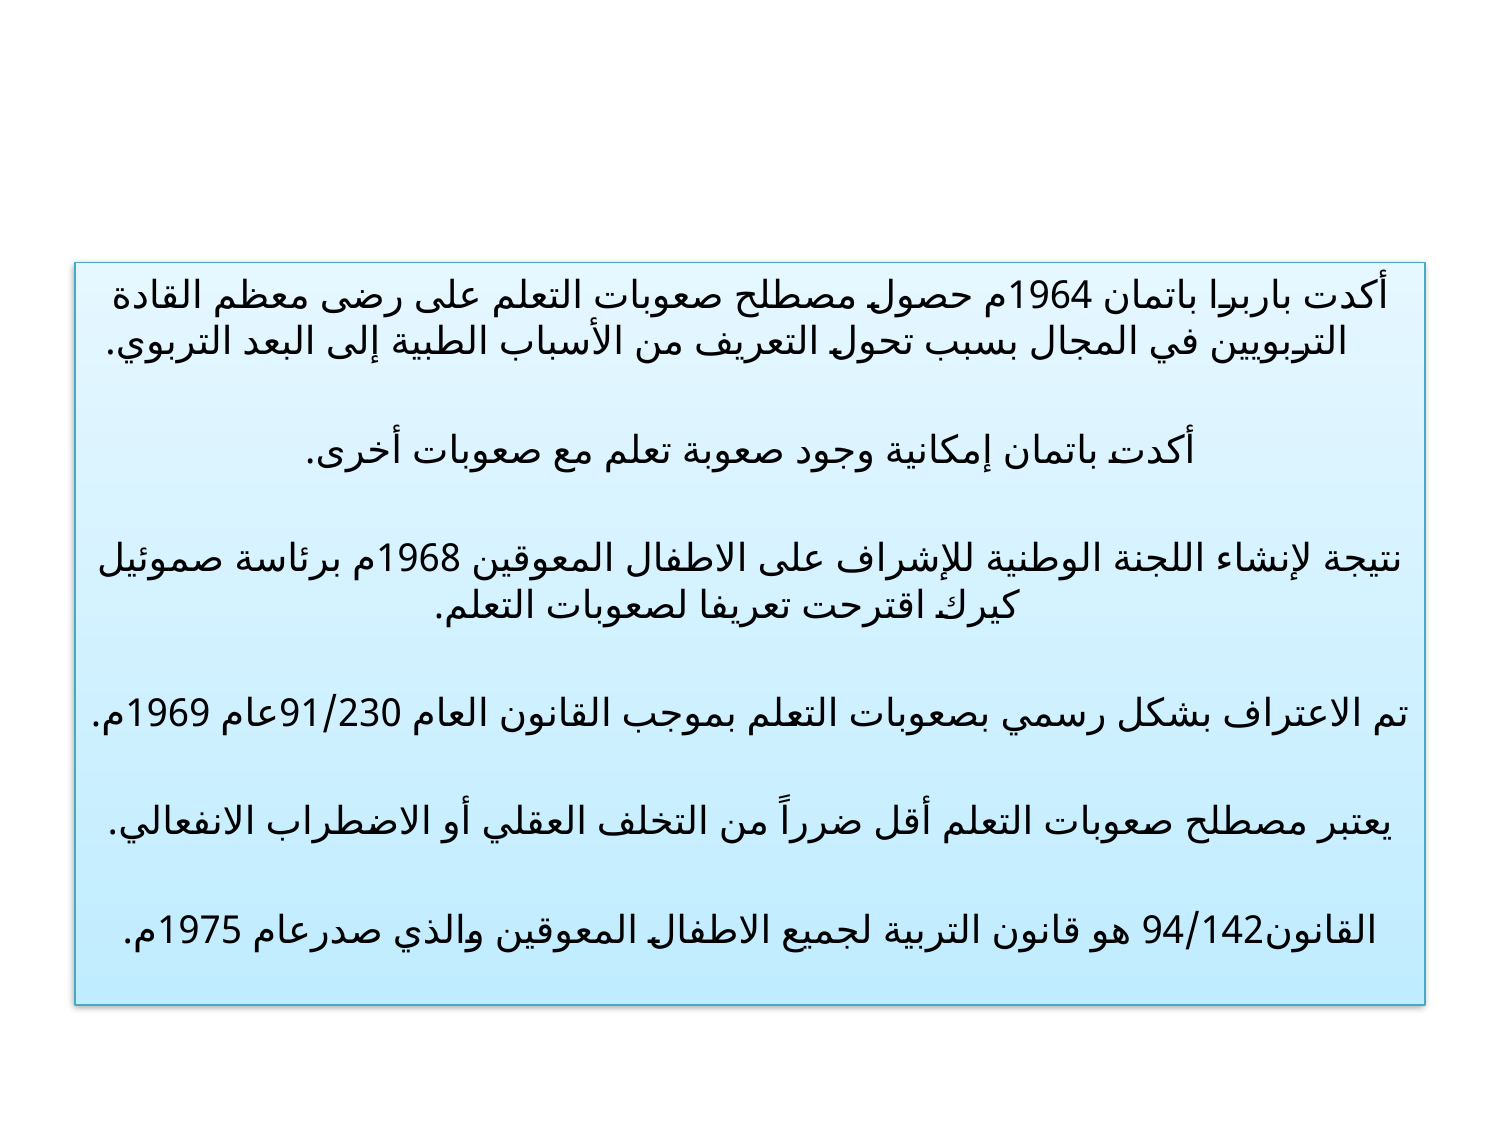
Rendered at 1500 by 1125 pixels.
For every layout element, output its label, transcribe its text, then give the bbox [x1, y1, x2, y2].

list أكدت باربرا باتمان 1964م حصول مصطلح صعوبات التعلم على رضى معظم القادة التربويين في المجال بسبب تحول التعريف من الأسباب الطبية إلى البعد التربوي. أكدت باتمان إمكانية وجود صعوبة تعلم مع صعوبات أخرى. نتيجة لإنشاء اللجنة الوطنية للإشراف على الاطفال المعوقين 1968م برئاسة صموئيل كيرك اقترحت تعريفا لصعوبات التعلم. تم الاعتراف بشكل رسمي بصعوبات التعلم بموجب القانون العام 91/230عام 1969م. يعتبر مصطلح صعوبات التعلم أقل ضرراً من التخلف العقلي أو الاضطراب الانفعالي. القانون94/142 هو قانون التربية لجميع الاطفال المعوقين والذي صدرعام 1975م. [74, 262, 1426, 1006]
